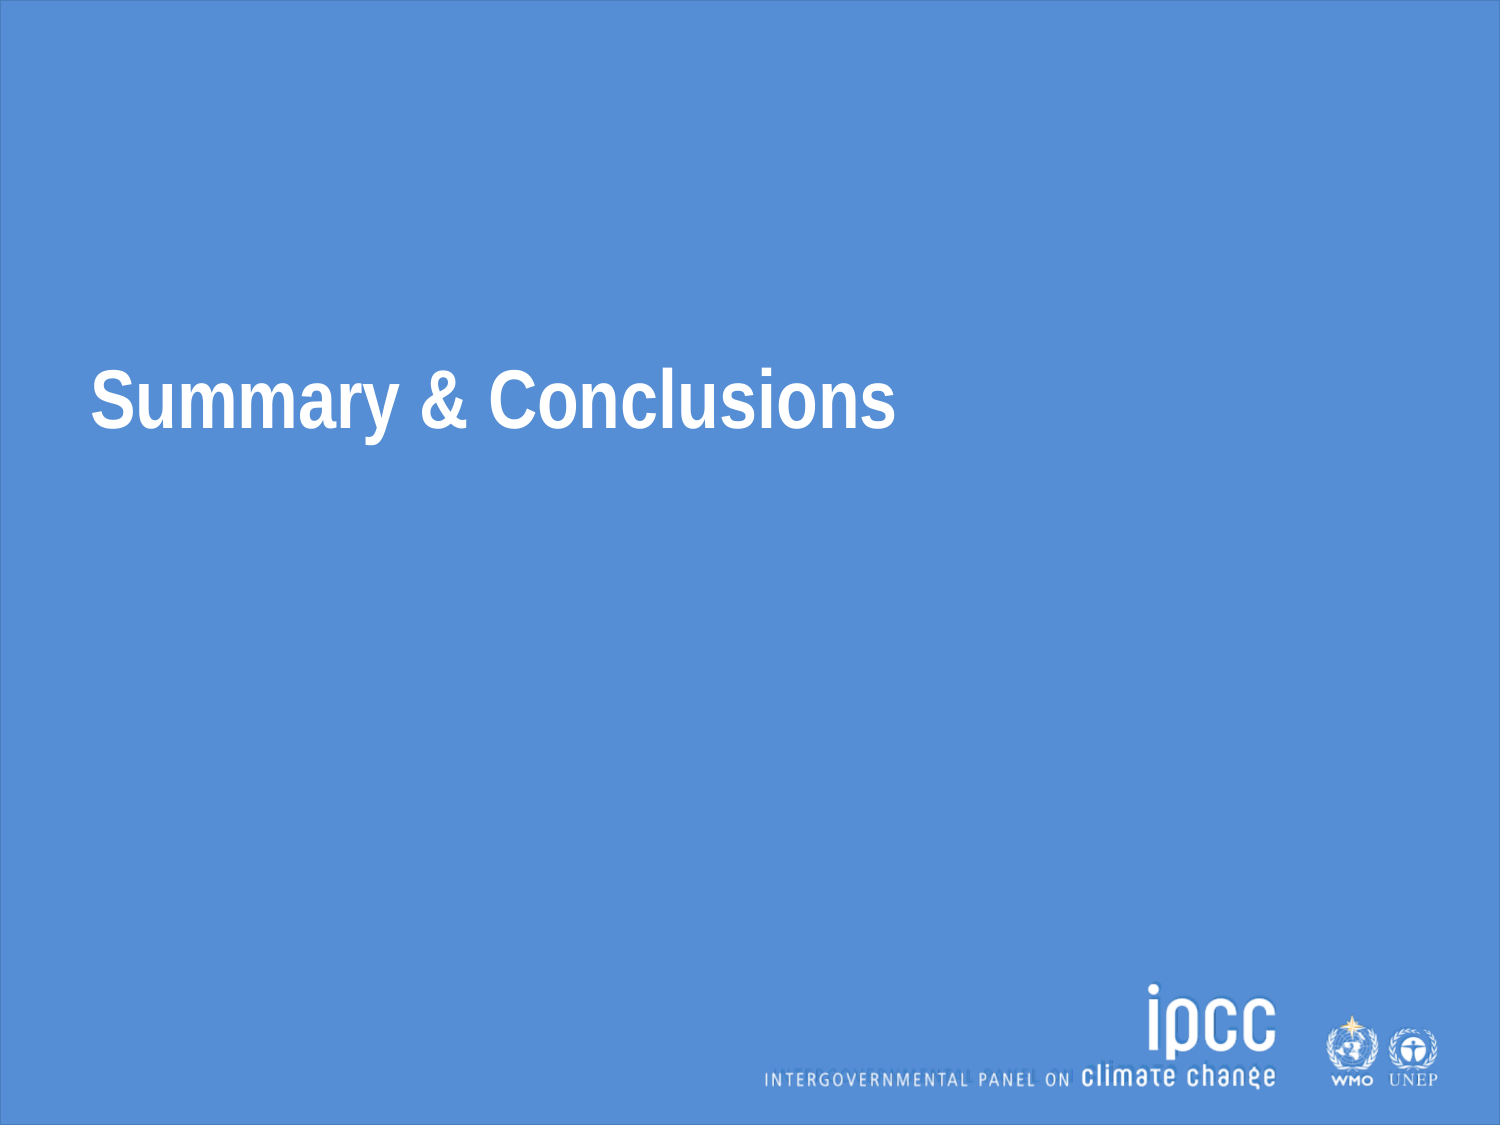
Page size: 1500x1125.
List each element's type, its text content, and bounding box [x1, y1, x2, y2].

title Summary & Conclusions [74, 337, 1426, 801]
picture [699, 949, 1491, 1120]
